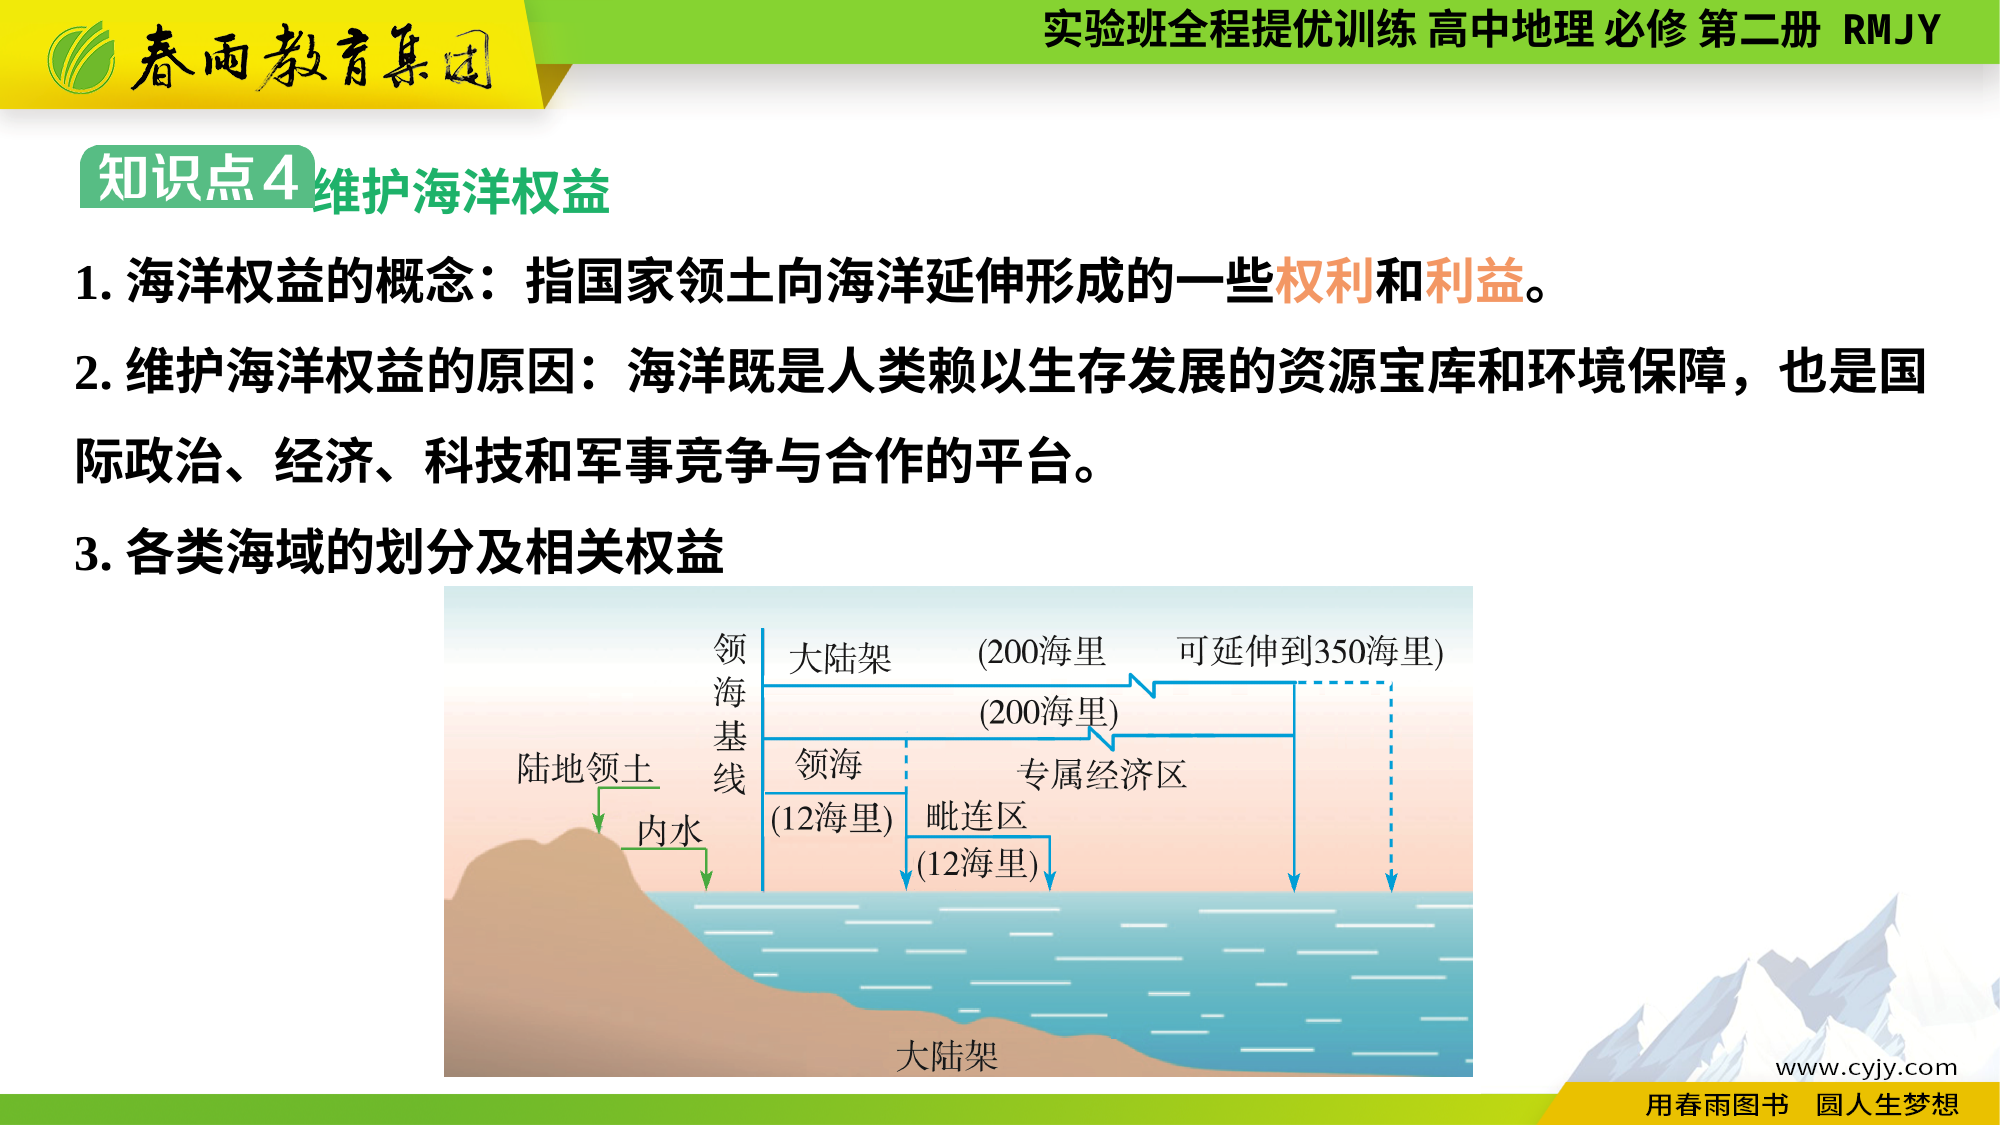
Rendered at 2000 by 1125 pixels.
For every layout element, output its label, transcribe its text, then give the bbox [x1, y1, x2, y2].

list 维护海洋权益 1.海洋权益的概念：指国家领土向海洋延伸形成的一些权利和利益。 2.维护海洋权益的原因：海洋既是人类赖以生存发展的资源宝库和环境保障，也是国际政治、经济、科技和军事竞争与合作的平台。 3.各类海域的划分及相关权益 [59, 122, 1944, 592]
picture [0, 0, 2000, 1125]
